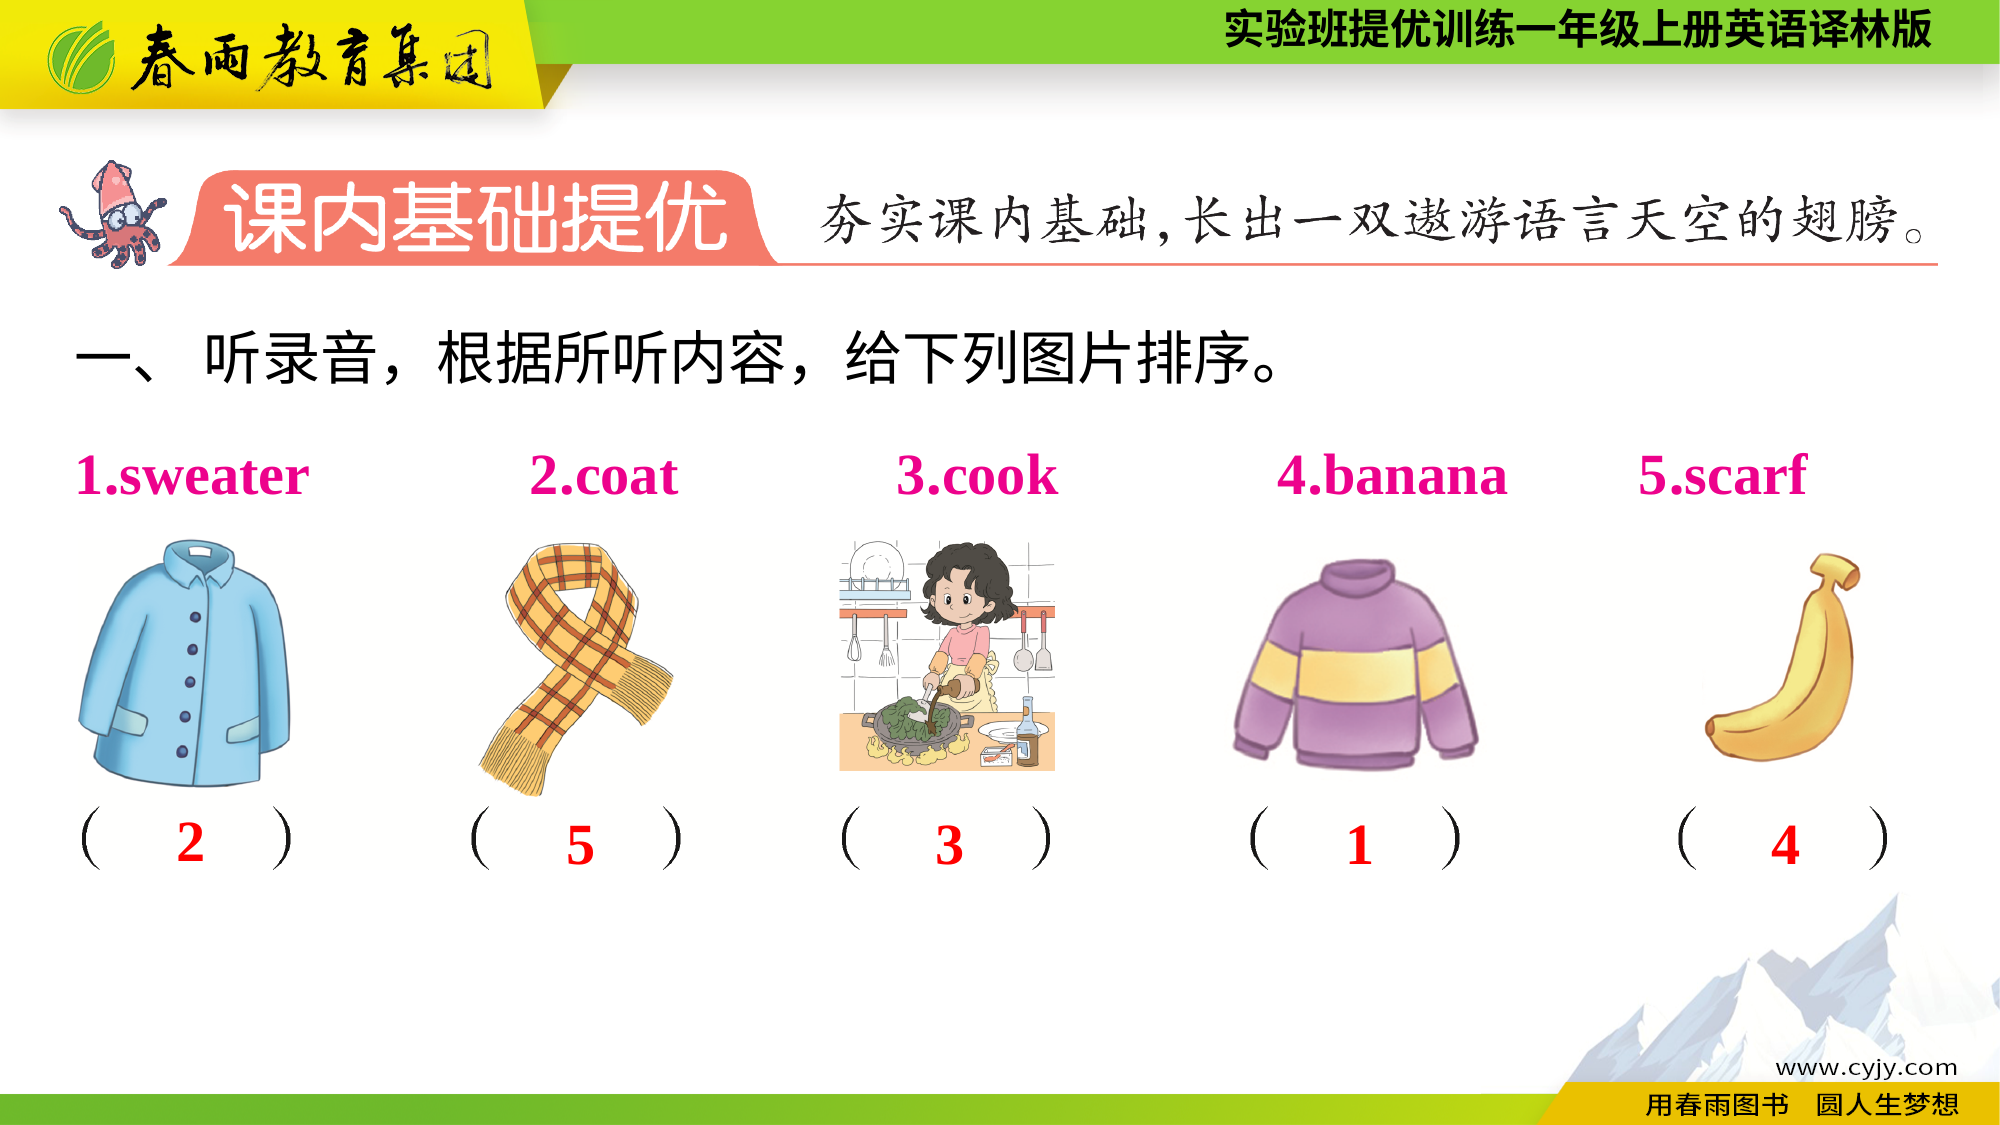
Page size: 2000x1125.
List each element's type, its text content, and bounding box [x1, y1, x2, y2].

list 一、 听录音，根据所听内容，给下列图片排序。 [59, 278, 1944, 387]
picture [0, 0, 2000, 1125]
text_box 1.sweater 2.coat 3.cook 4.banana 5.scarf [59, 394, 1944, 514]
